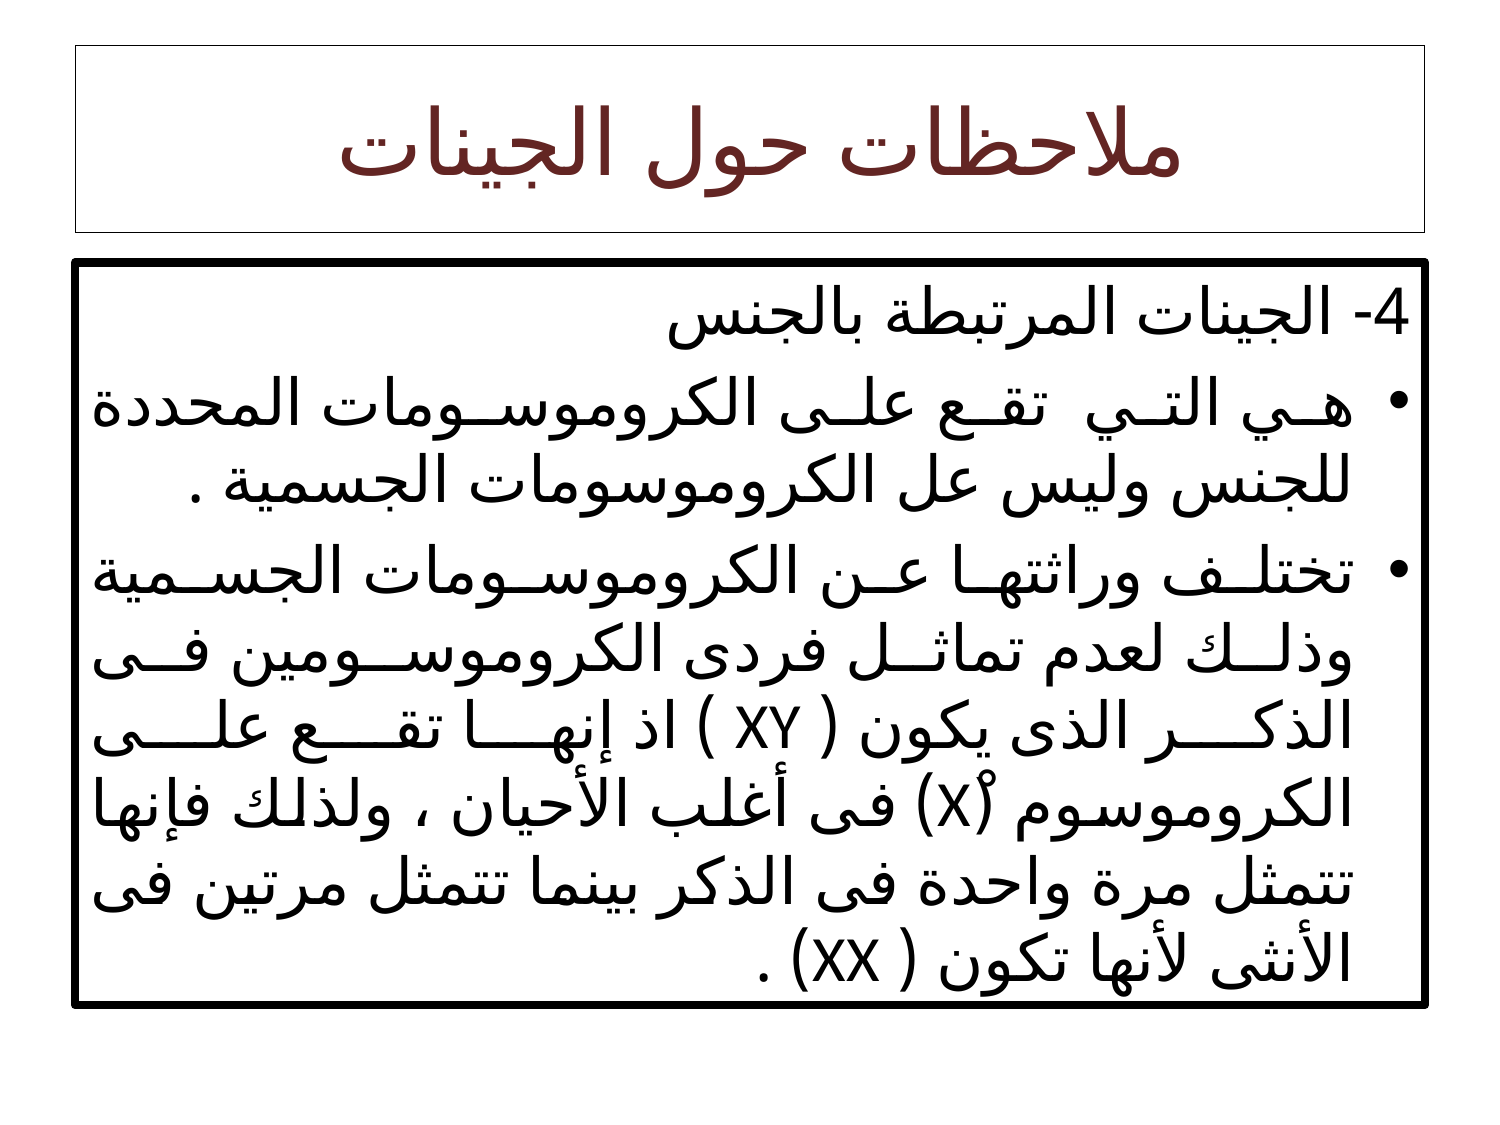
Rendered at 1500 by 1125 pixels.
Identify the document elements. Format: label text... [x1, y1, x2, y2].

list 4- الجينات المرتبطة بالجنس هي التي تقع على الكروموسومات المحددة للجنس وليس عل الكروموسومات الجسمية . تختلف وراثتها عن الكروموسومات الجسمية وذلك لعدم تماثل فردى الكروموسومين فى الذكر الذى يكون ( XY ) اذ إنها تقع على الكروموسوم (ْX) فى أغلب الأحيان ، ولذلك فإنها تتمثل مرة واحدة فى الذكر بينما تتمثل مرتين فى الأنثى لأنها تكون ( XX) . [75, 262, 1425, 1005]
title ملاحظات حول الجينات [75, 45, 1425, 233]
